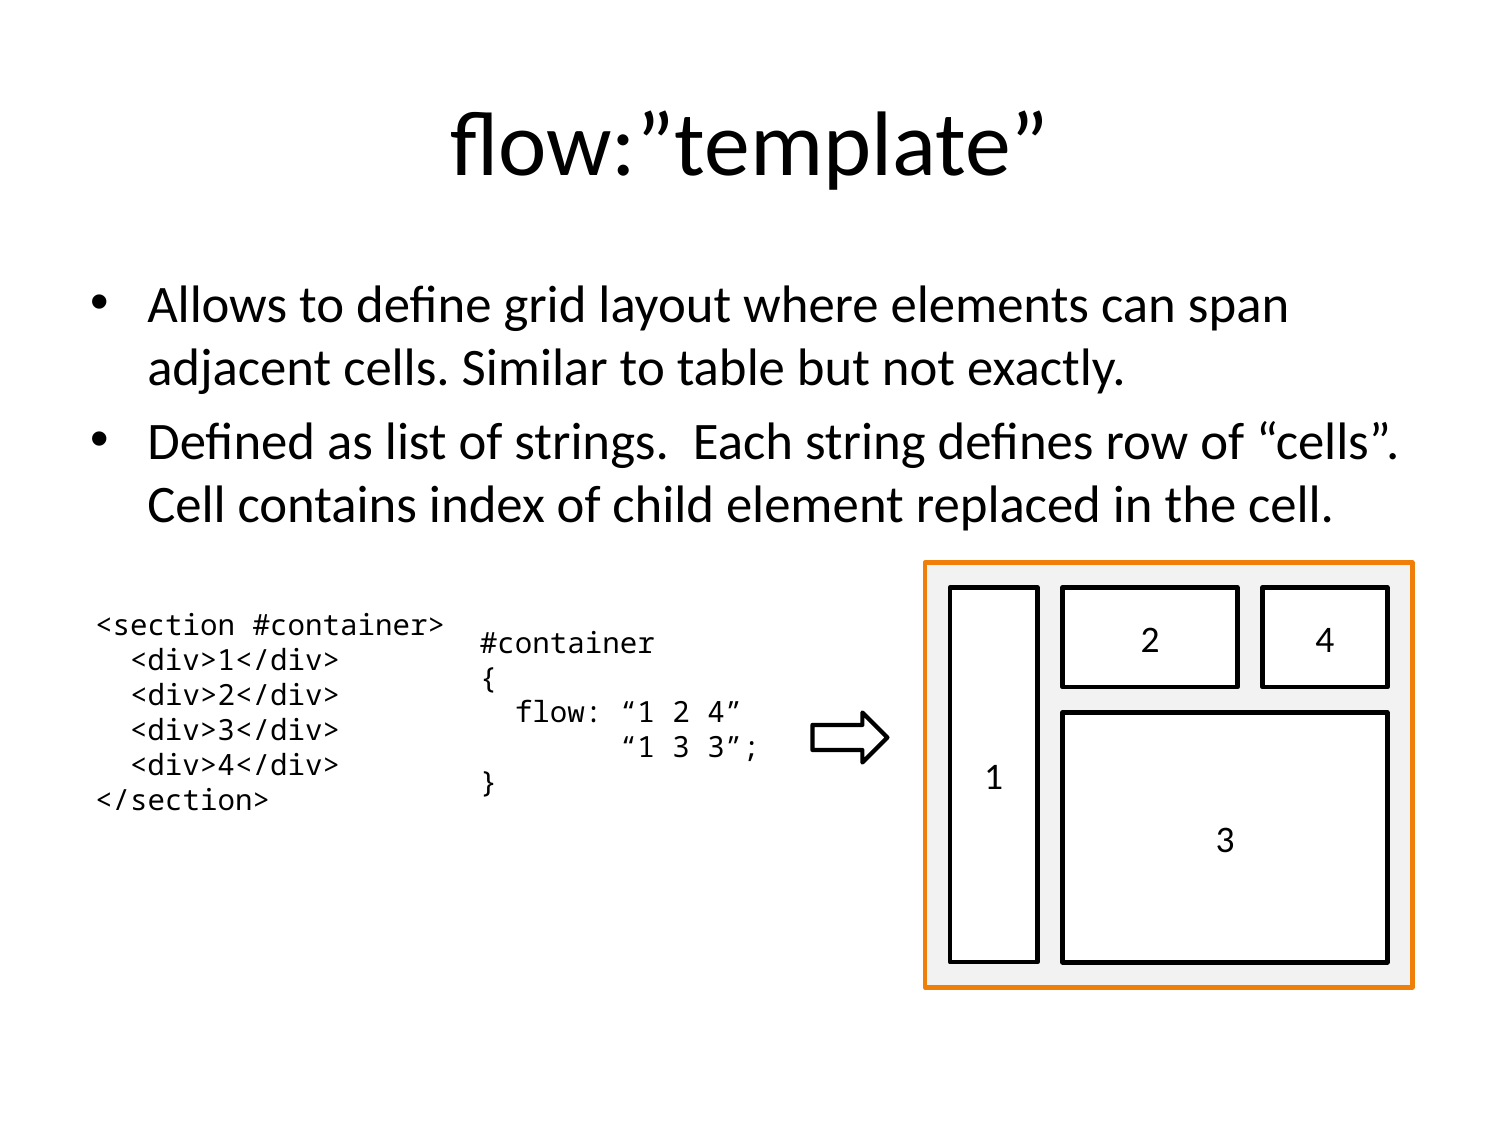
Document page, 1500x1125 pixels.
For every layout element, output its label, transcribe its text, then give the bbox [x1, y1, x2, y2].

text_box 3 [1060, 710, 1390, 965]
text_box 4 [1260, 585, 1390, 689]
text_box 1 [948, 585, 1040, 964]
text_box #container { flow: “1 2 4” “1 3 3”; } [478, 616, 793, 807]
list Allows to define grid layout where elements can span adjacent cells. Similar to table but not exactly. Defined as list of strings. Each string defines row of “cells”. Cell contains index of child element replaced in the cell. [75, 262, 1425, 550]
title flow:”template” [75, 45, 1425, 233]
text_box <section #container> <div>1</div> <div>2</div> <div>3</div> <div>4</div> </section> [80, 598, 478, 824]
text_box 2 [1060, 585, 1240, 689]
text_box [923, 560, 1415, 990]
text_box [810, 710, 890, 765]
